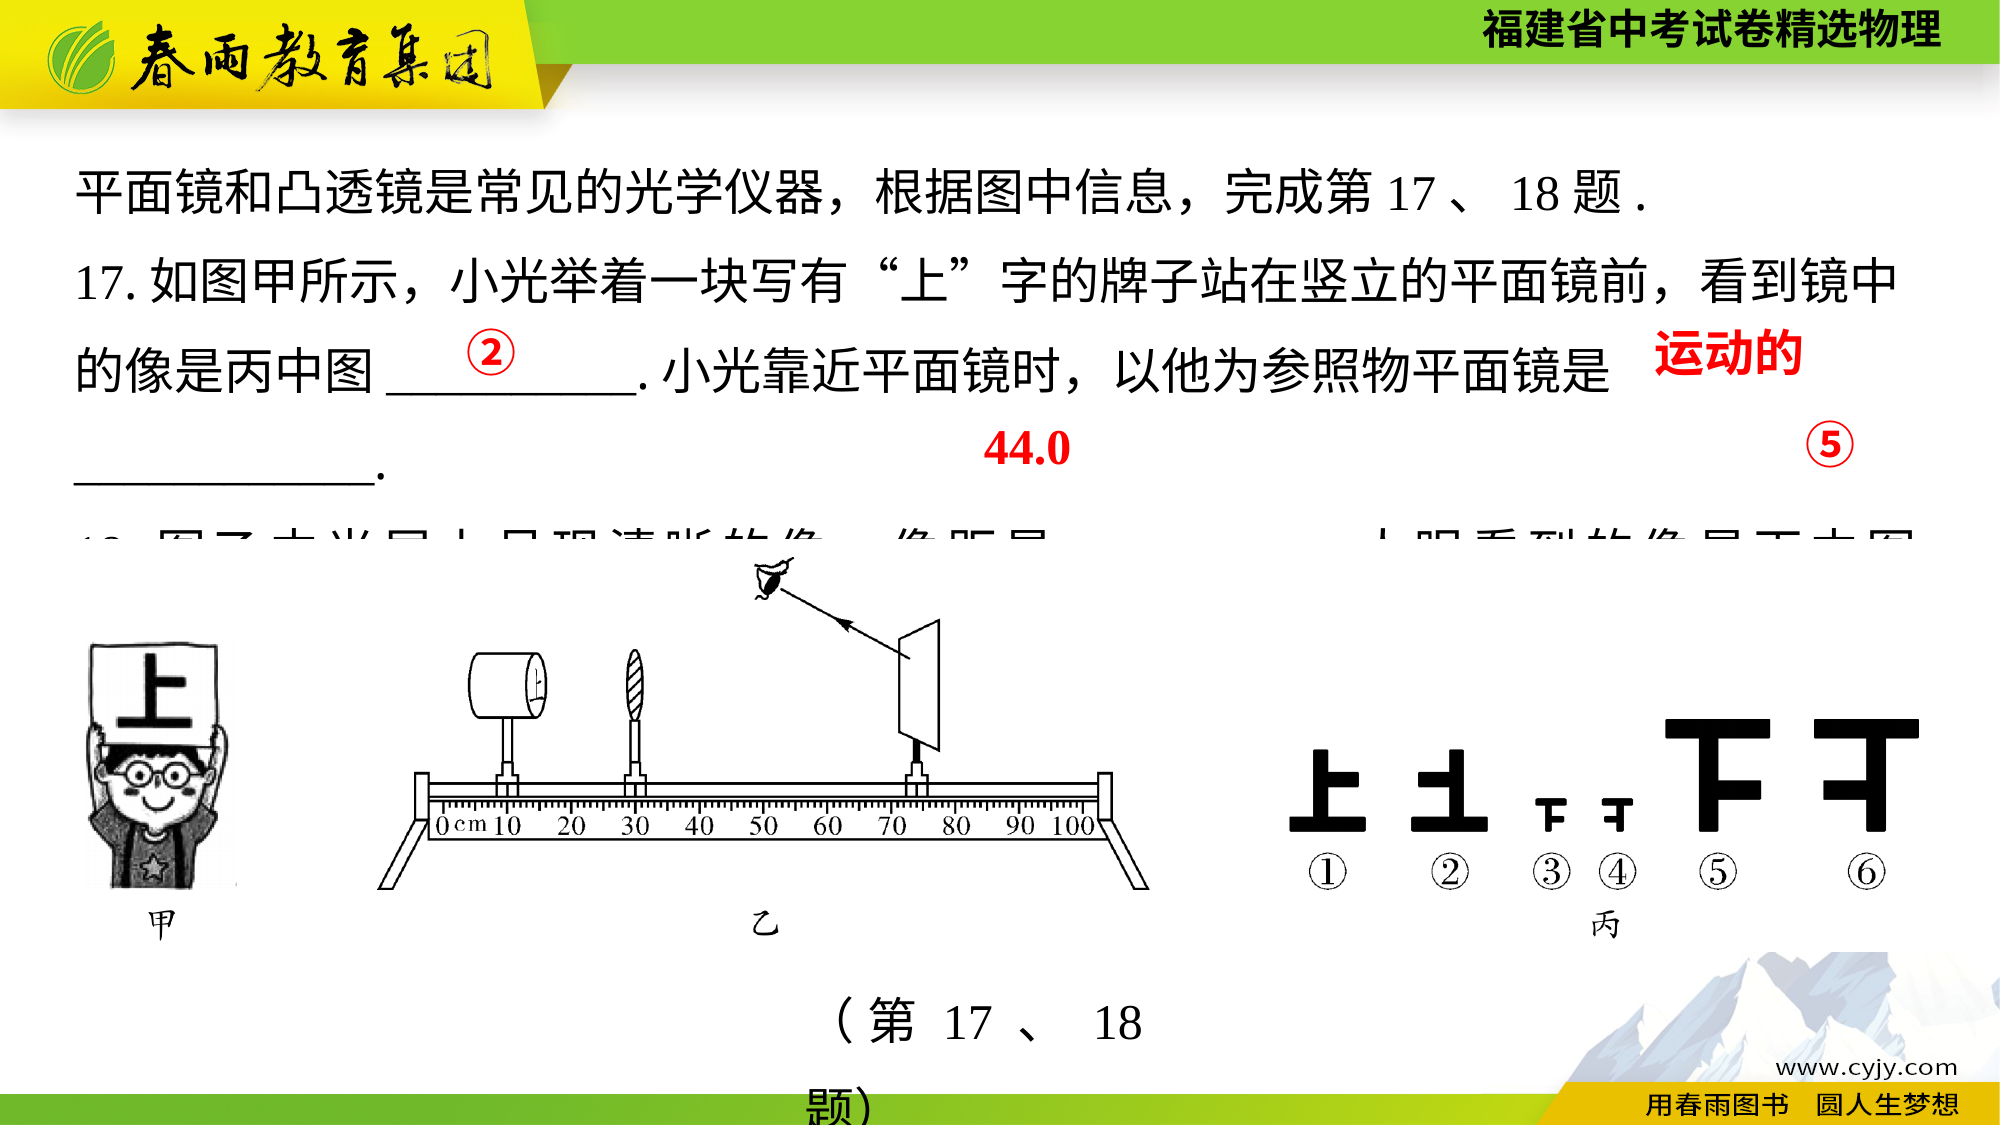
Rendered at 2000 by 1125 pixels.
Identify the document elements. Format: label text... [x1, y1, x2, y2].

picture [0, 0, 2000, 1125]
text_box 运动的 [1639, 314, 1870, 390]
text_box （第17、18题） [789, 963, 1170, 1057]
text_box ② [451, 314, 593, 390]
list 平面镜和凸透镜是常见的光学仪器，根据图中信息，完成第17、18题. 17.如图甲所示，小光举着一块写有“上”字的牌子站在竖立的平面镜前，看到镜中的像是丙中图__________.小光靠近平面镜时，以他为参照物平面镜是____________. 18.图乙中光屏上呈现清晰的像，像距是______cm，人眼看到的像是丙中图________. [59, 122, 1944, 502]
text_box 44.0 [969, 407, 1149, 482]
text_box ⑤ [1740, 405, 1871, 481]
